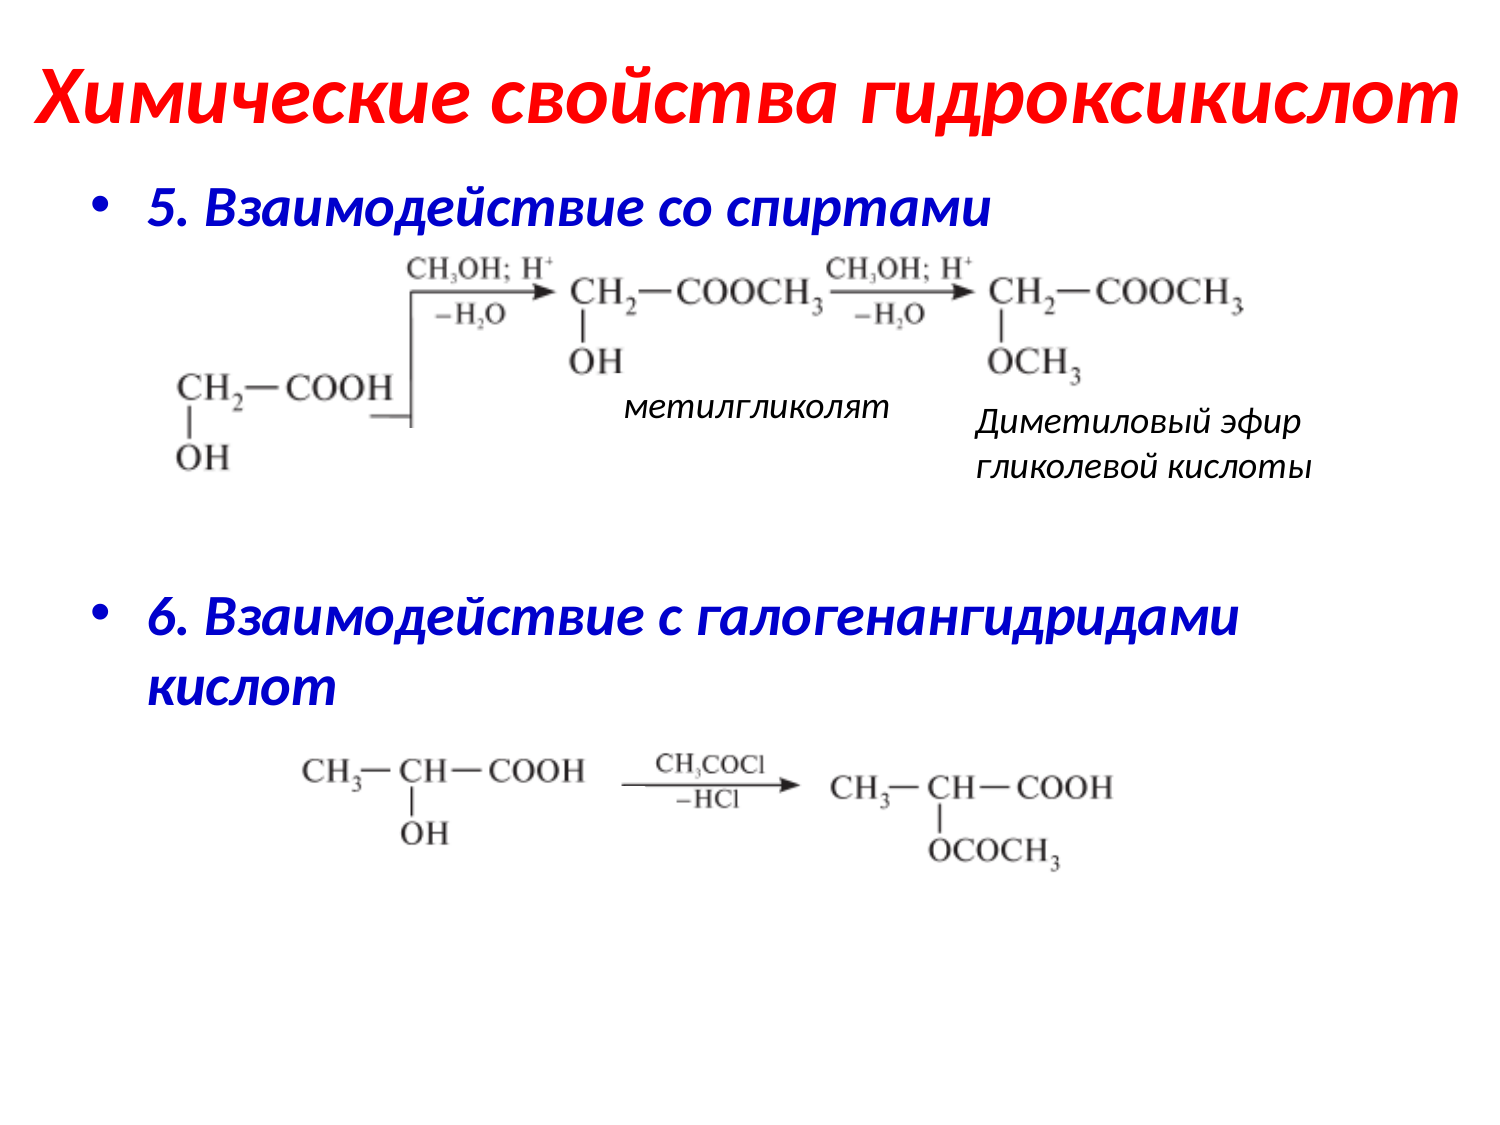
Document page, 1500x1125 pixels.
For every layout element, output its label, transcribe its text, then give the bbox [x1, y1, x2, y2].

picture [159, 245, 1250, 597]
title Химические свойства гидроксикислот [0, 18, 1500, 162]
list 5. Взаимодействие со спиртами 6. Взаимодействие с галогенангидридами кислот [74, 160, 1426, 1006]
text_box Диметиловый эфир гликолевой кислоты [1255, 388, 1411, 539]
picture [222, 722, 1133, 1125]
